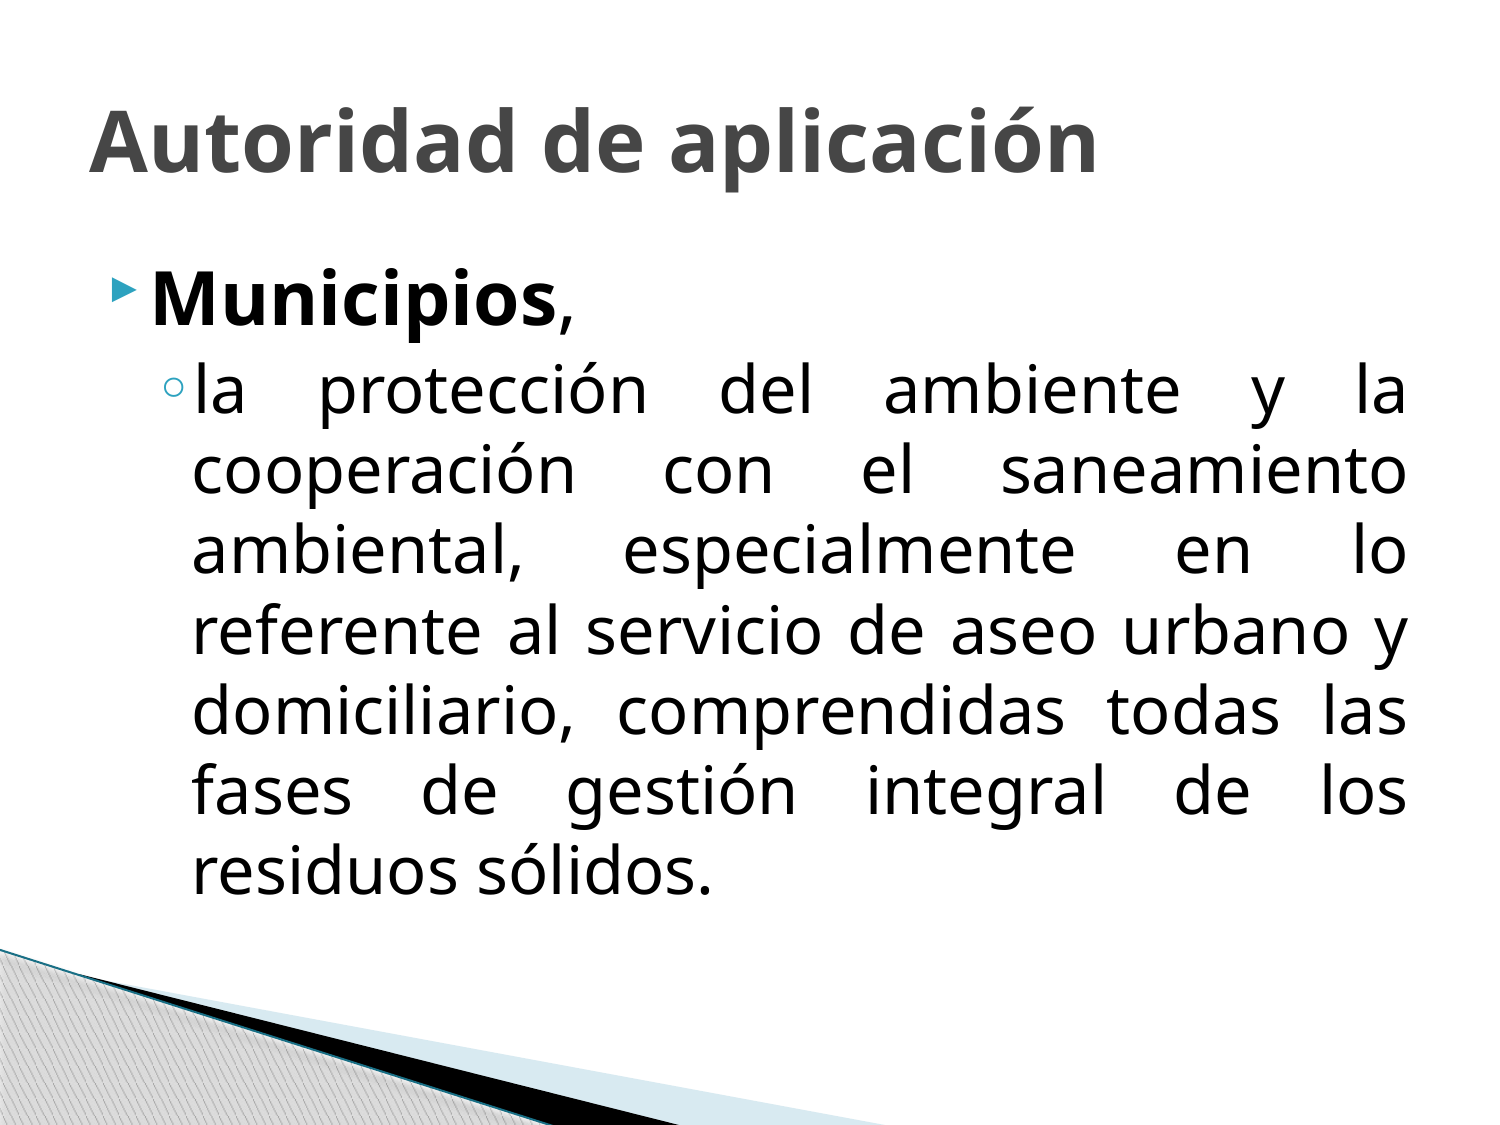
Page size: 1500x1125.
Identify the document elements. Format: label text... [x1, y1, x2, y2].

title Autoridad de aplicación [75, 45, 1425, 233]
list Municipios, la protección del ambiente y la cooperación con el saneamiento ambiental, especialmente en lo referente al servicio de aseo urbano y domiciliario, comprendidas todas las fases de gestión integral de los residuos sólidos. [75, 243, 1425, 986]
